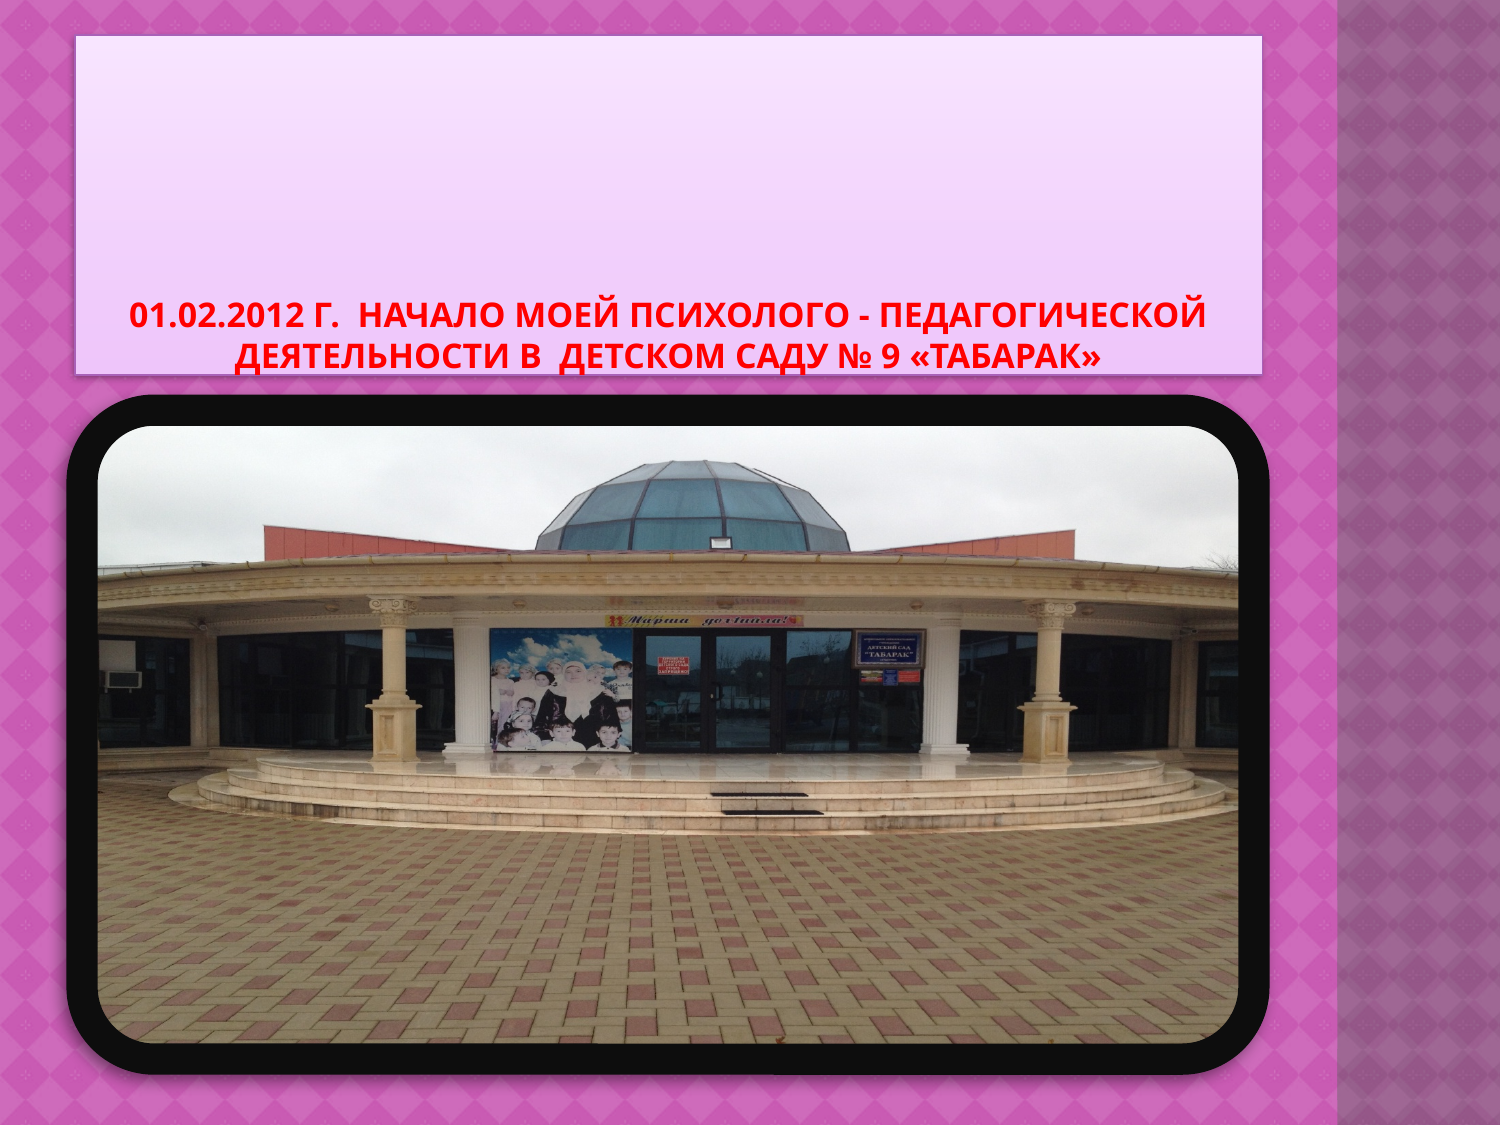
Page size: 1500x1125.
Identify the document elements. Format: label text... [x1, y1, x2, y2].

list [81, 409, 1255, 1060]
title 01.02.2012 г. Начало моей психолого - педагогической деятельности в детском саду № 9 «Табарак» [74, 34, 1263, 376]
